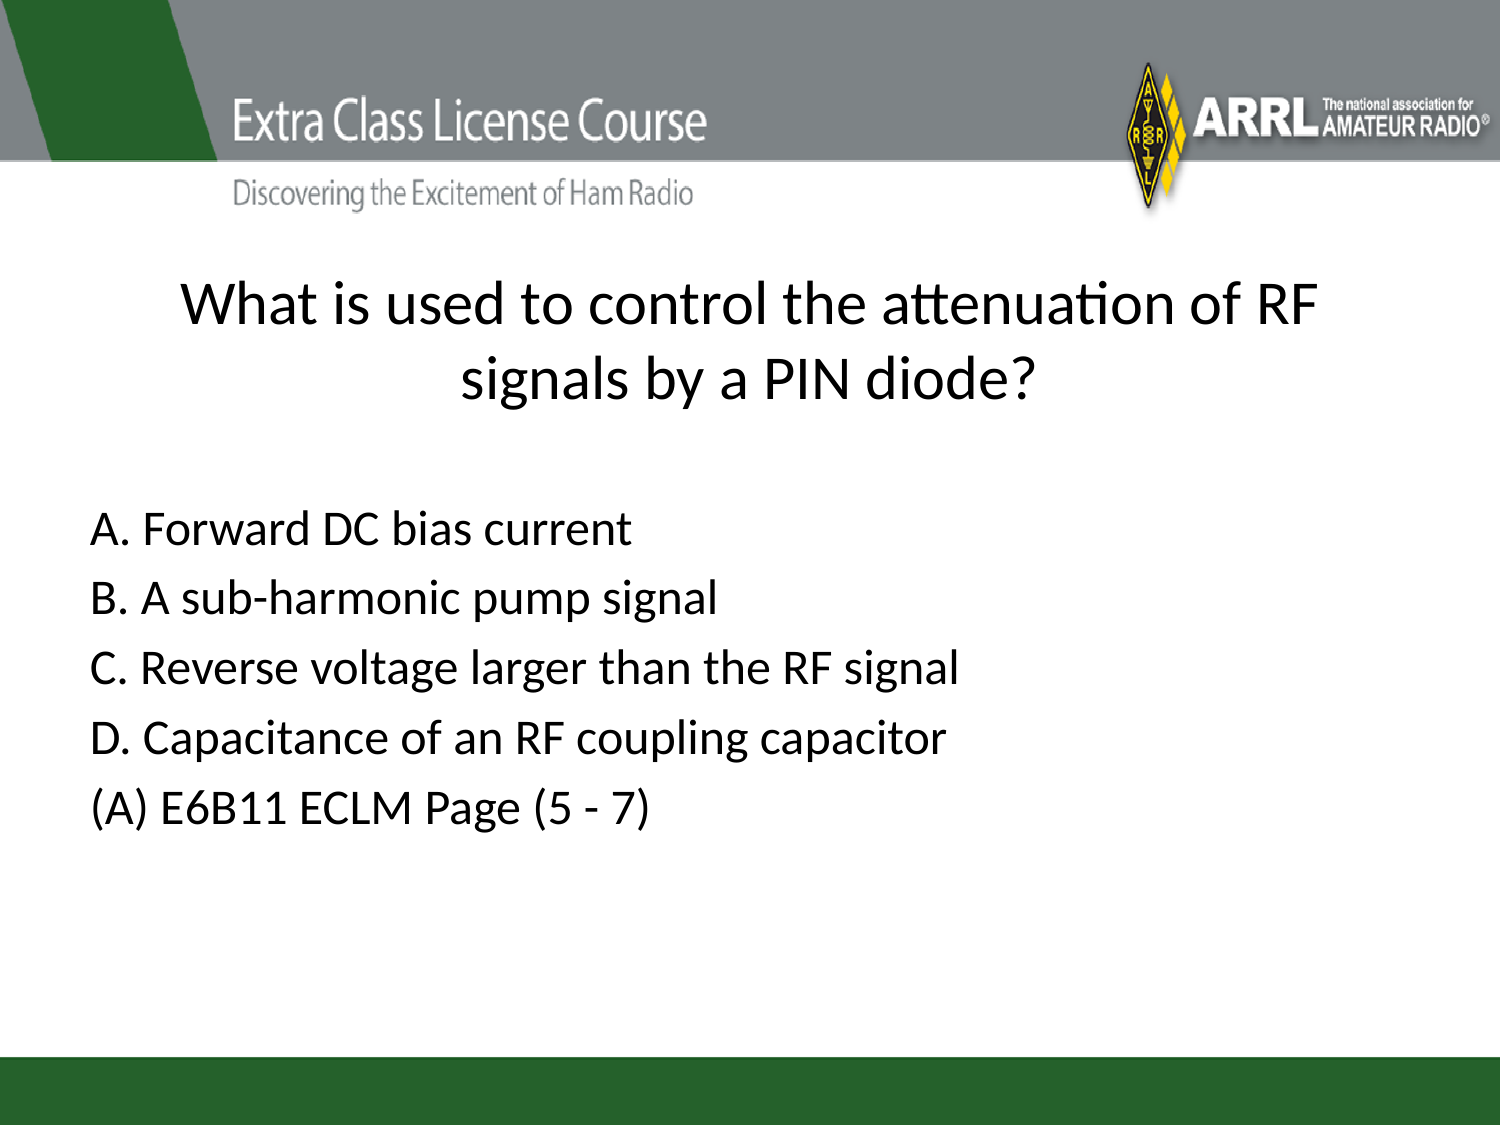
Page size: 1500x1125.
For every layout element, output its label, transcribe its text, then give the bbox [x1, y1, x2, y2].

title What is used to control the attenuation of RF signals by a PIN diode? [75, 254, 1425, 435]
list A. Forward DC bias current B. A sub-harmonic pump signal C. Reverse voltage larger than the RF signal D. Capacitance of an RF coupling capacitor (A) E6B11 ECLM Page (5 - 7) [75, 487, 1425, 1005]
picture [0, 0, 1500, 1125]
